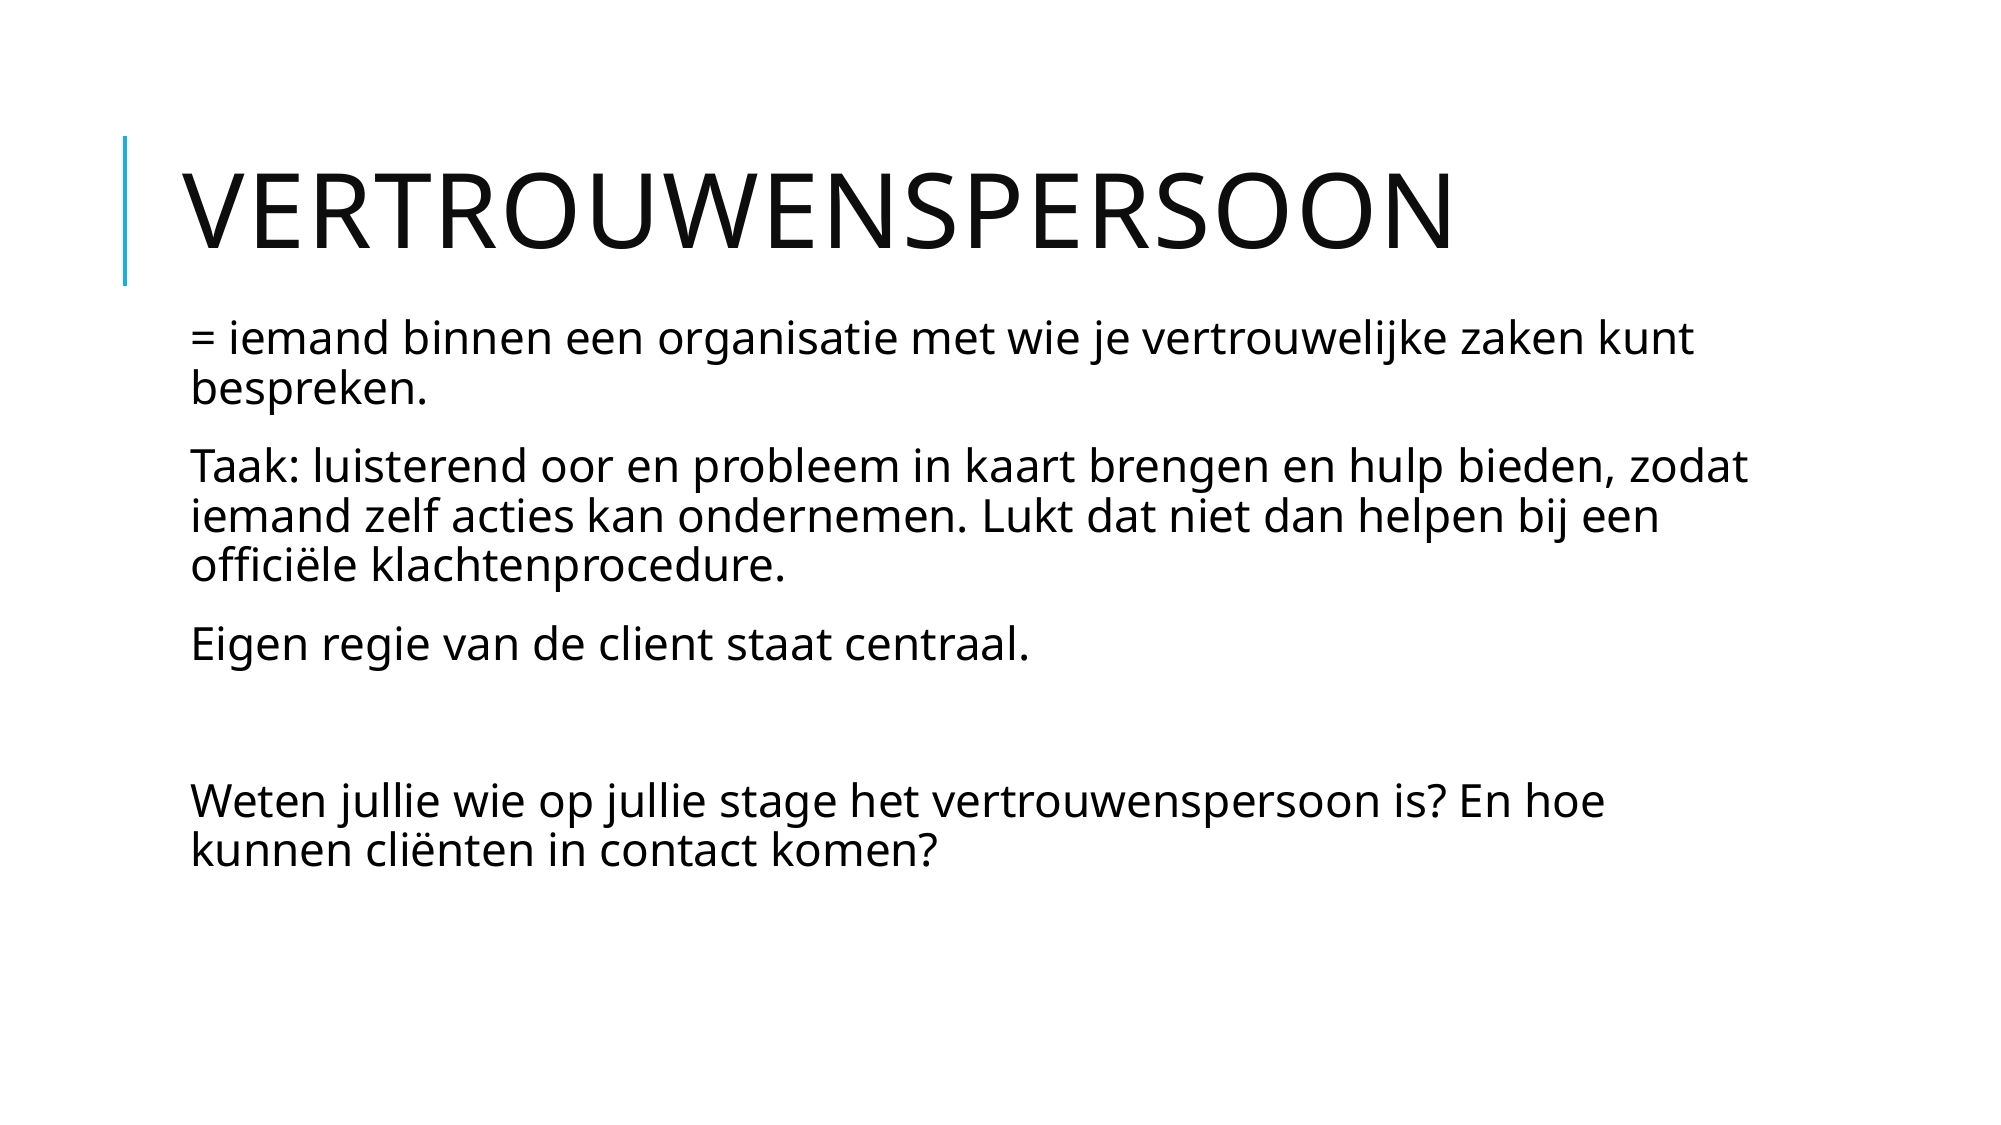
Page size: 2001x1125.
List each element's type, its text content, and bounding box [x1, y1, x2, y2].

title Vertrouwenspersoon [168, 96, 1763, 307]
list = iemand binnen een organisatie met wie je vertrouwelijke zaken kunt bespreken. Taak: luisterend oor en probleem in kaart brengen en hulp bieden, zodat iemand zelf acties kan ondernemen. Lukt dat niet dan helpen bij een officiële klachtenprocedure. Eigen regie van de client staat centraal. Weten jullie wie op jullie stage het vertrouwenspersoon is? En hoe kunnen cliënten in contact komen? [168, 307, 1763, 1035]
